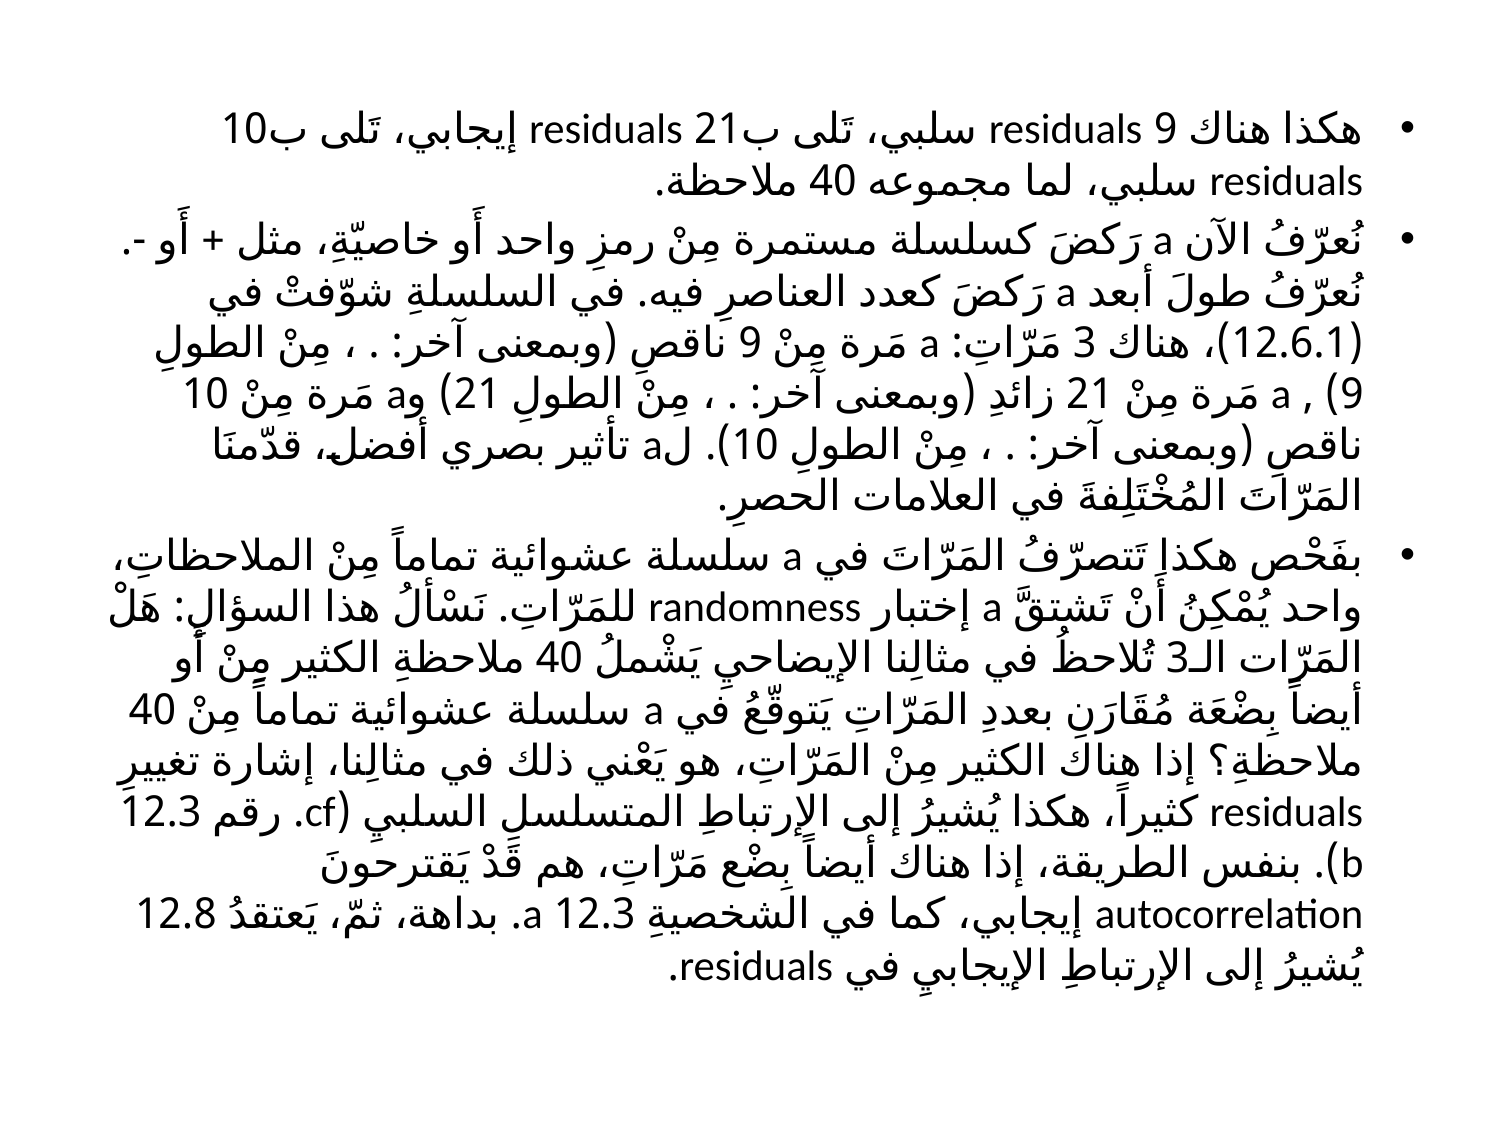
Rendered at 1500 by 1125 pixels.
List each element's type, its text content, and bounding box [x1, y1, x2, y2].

list هكذا هناك 9 residuals سلبي، تَلى ب21 residuals إيجابي، تَلى ب10 residuals سلبي، لما مجموعه 40 ملاحظة. نُعرّفُ الآن a رَكضَ كسلسلة مستمرة مِنْ رمزِ واحد أَو خاصيّةِ، مثل + أَو -. نُعرّفُ طولَ أبعد a رَكضَ كعدد العناصرِ فيه. في السلسلةِ شوّفتْ في (12.6.1)، هناك 3 مَرّاتِ: a مَرة مِنْ 9 ناقصِ (وبمعنى آخر: . ، مِنْ الطولِ 9) , a مَرة مِنْ 21 زائدِ (وبمعنى آخر: . ، مِنْ الطولِ 21) وa مَرة مِنْ 10 ناقصِ (وبمعنى آخر: . ، مِنْ الطولِ 10). لa تأثير بصري أفضل، قدّمنَا المَرّاتَ المُخْتَلِفةَ في العلامات الحصرِ. بفَحْص هكذا تَتصرّفُ المَرّاتَ في a سلسلة عشوائية تماماً مِنْ الملاحظاتِ، واحد يُمْكِنُ أَنْ تَشتقَّ a إختبار randomness للمَرّاتِ. نَسْألُ هذا السؤالِ: هَلْ المَرّات الـ3 تُلاحظُ في مثالِنا الإيضاحيِ يَشْملُ 40 ملاحظةِ الكثير مِنْ أَو أيضاً بِضْعَة مُقَارَنِ بعددِ المَرّاتِ يَتوقّعُ في a سلسلة عشوائية تماماً مِنْ 40 ملاحظةِ؟ إذا هناك الكثير مِنْ المَرّاتِ، هو يَعْني ذلك في مثالِنا، إشارة تغييرِ residuals كثيراً، هكذا يُشيرُ إلى الإرتباطِ المتسلسلِ السلبيِ (cf. رقم 12.3 b). بنفس الطريقة، إذا هناك أيضاً بِضْع مَرّاتِ، هم قَدْ يَقترحونَ autocorrelation إيجابي، كما في الشخصيةِ 12.3 a. بداهة، ثمّ، يَعتقدُ 12.8 يُشيرُ إلى الإرتباطِ الإيجابيِ في residuals. [75, 93, 1425, 1005]
